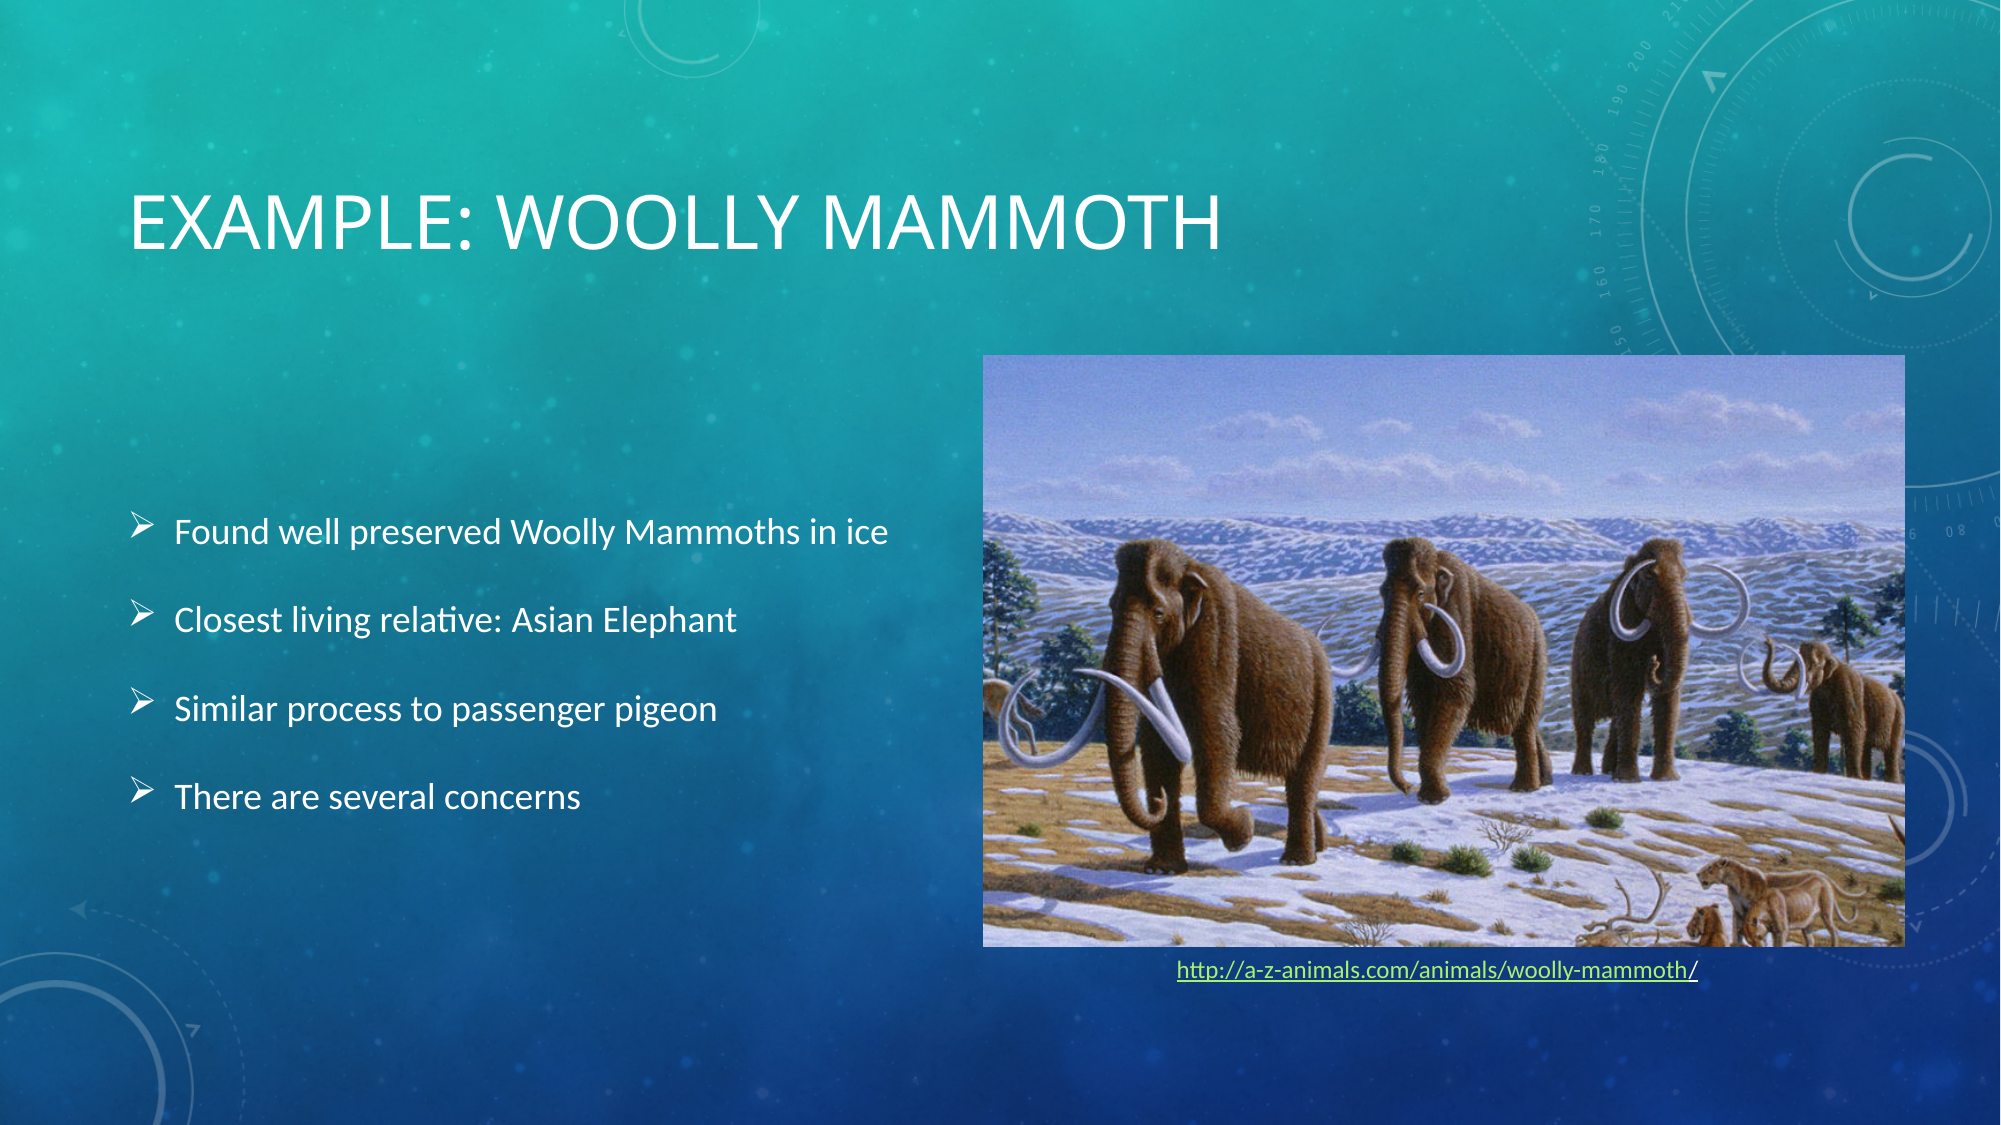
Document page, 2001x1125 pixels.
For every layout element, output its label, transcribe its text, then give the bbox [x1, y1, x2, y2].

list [983, 354, 1906, 947]
picture [0, 0, 2001, 1125]
title Example: Woolly Mammoth [112, 99, 1775, 339]
text_box http://a-z-animals.com/animals/woolly-mammoth/ [1161, 960, 1727, 991]
list Found well preserved Woolly Mammoths in ice Closest living relative: Asian Elephant Similar process to passenger pigeon There are several concerns [112, 351, 932, 950]
